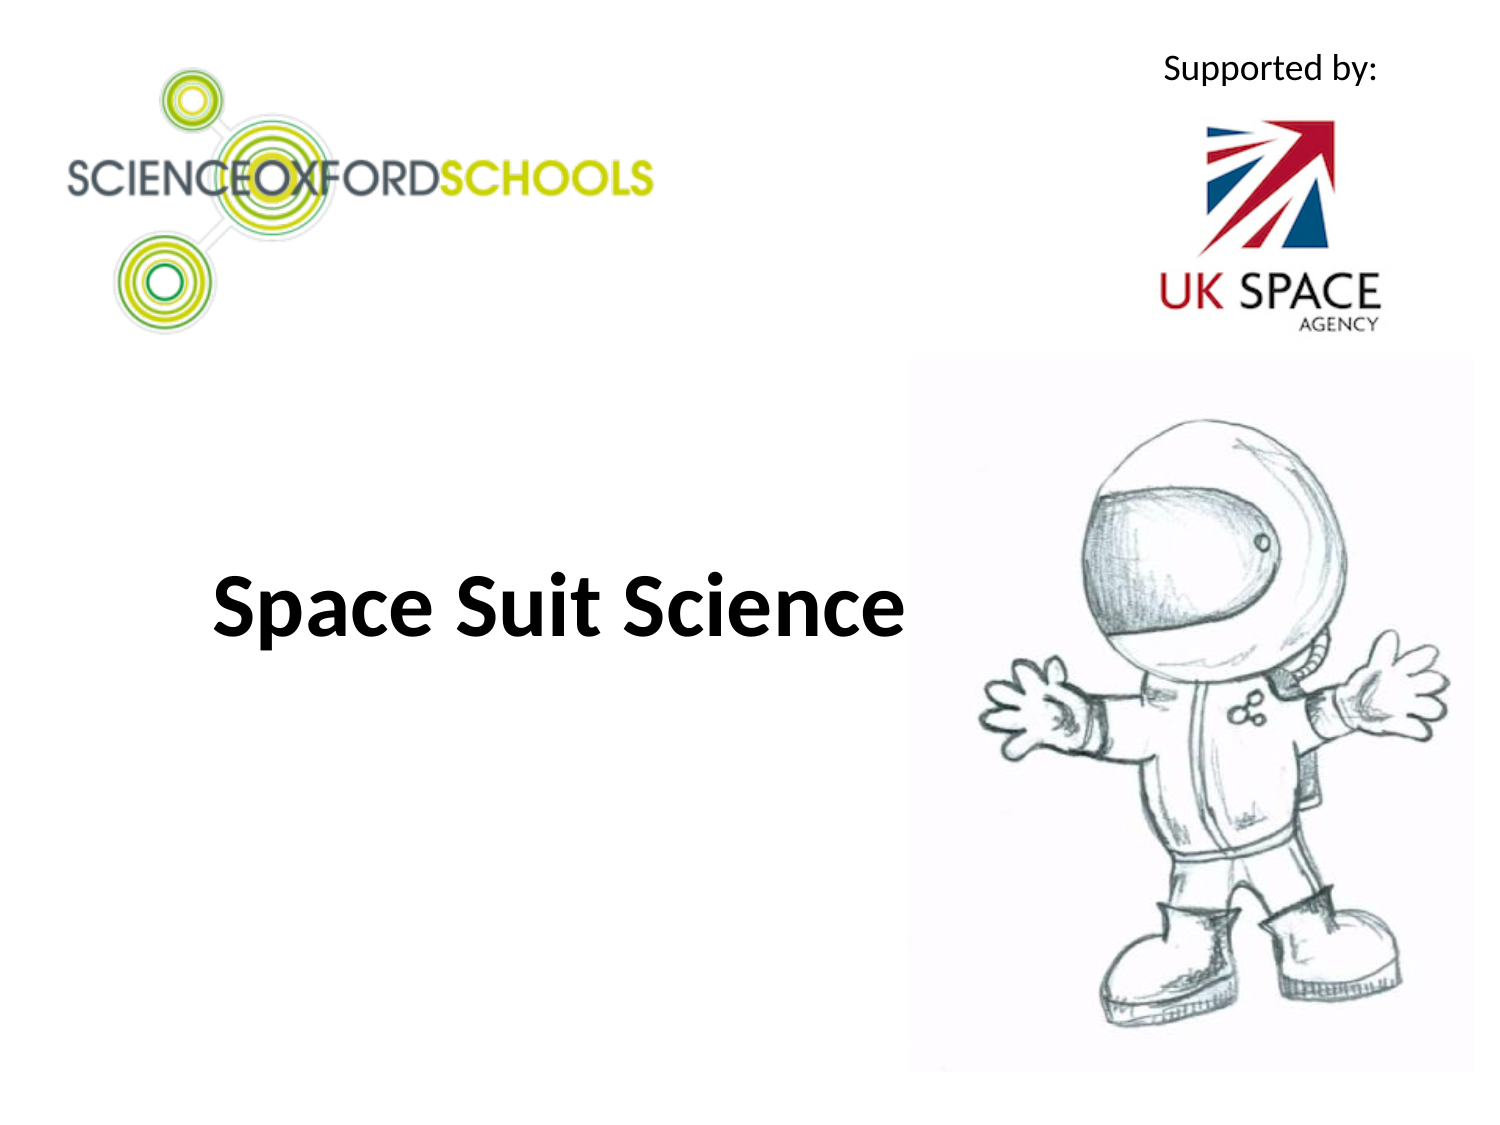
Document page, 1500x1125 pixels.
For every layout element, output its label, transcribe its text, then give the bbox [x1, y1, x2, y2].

title Space Suit Science [6, 479, 828, 721]
text_box Supported by: [1089, 36, 1453, 96]
picture [833, 66, 1500, 1073]
picture [64, 66, 662, 336]
